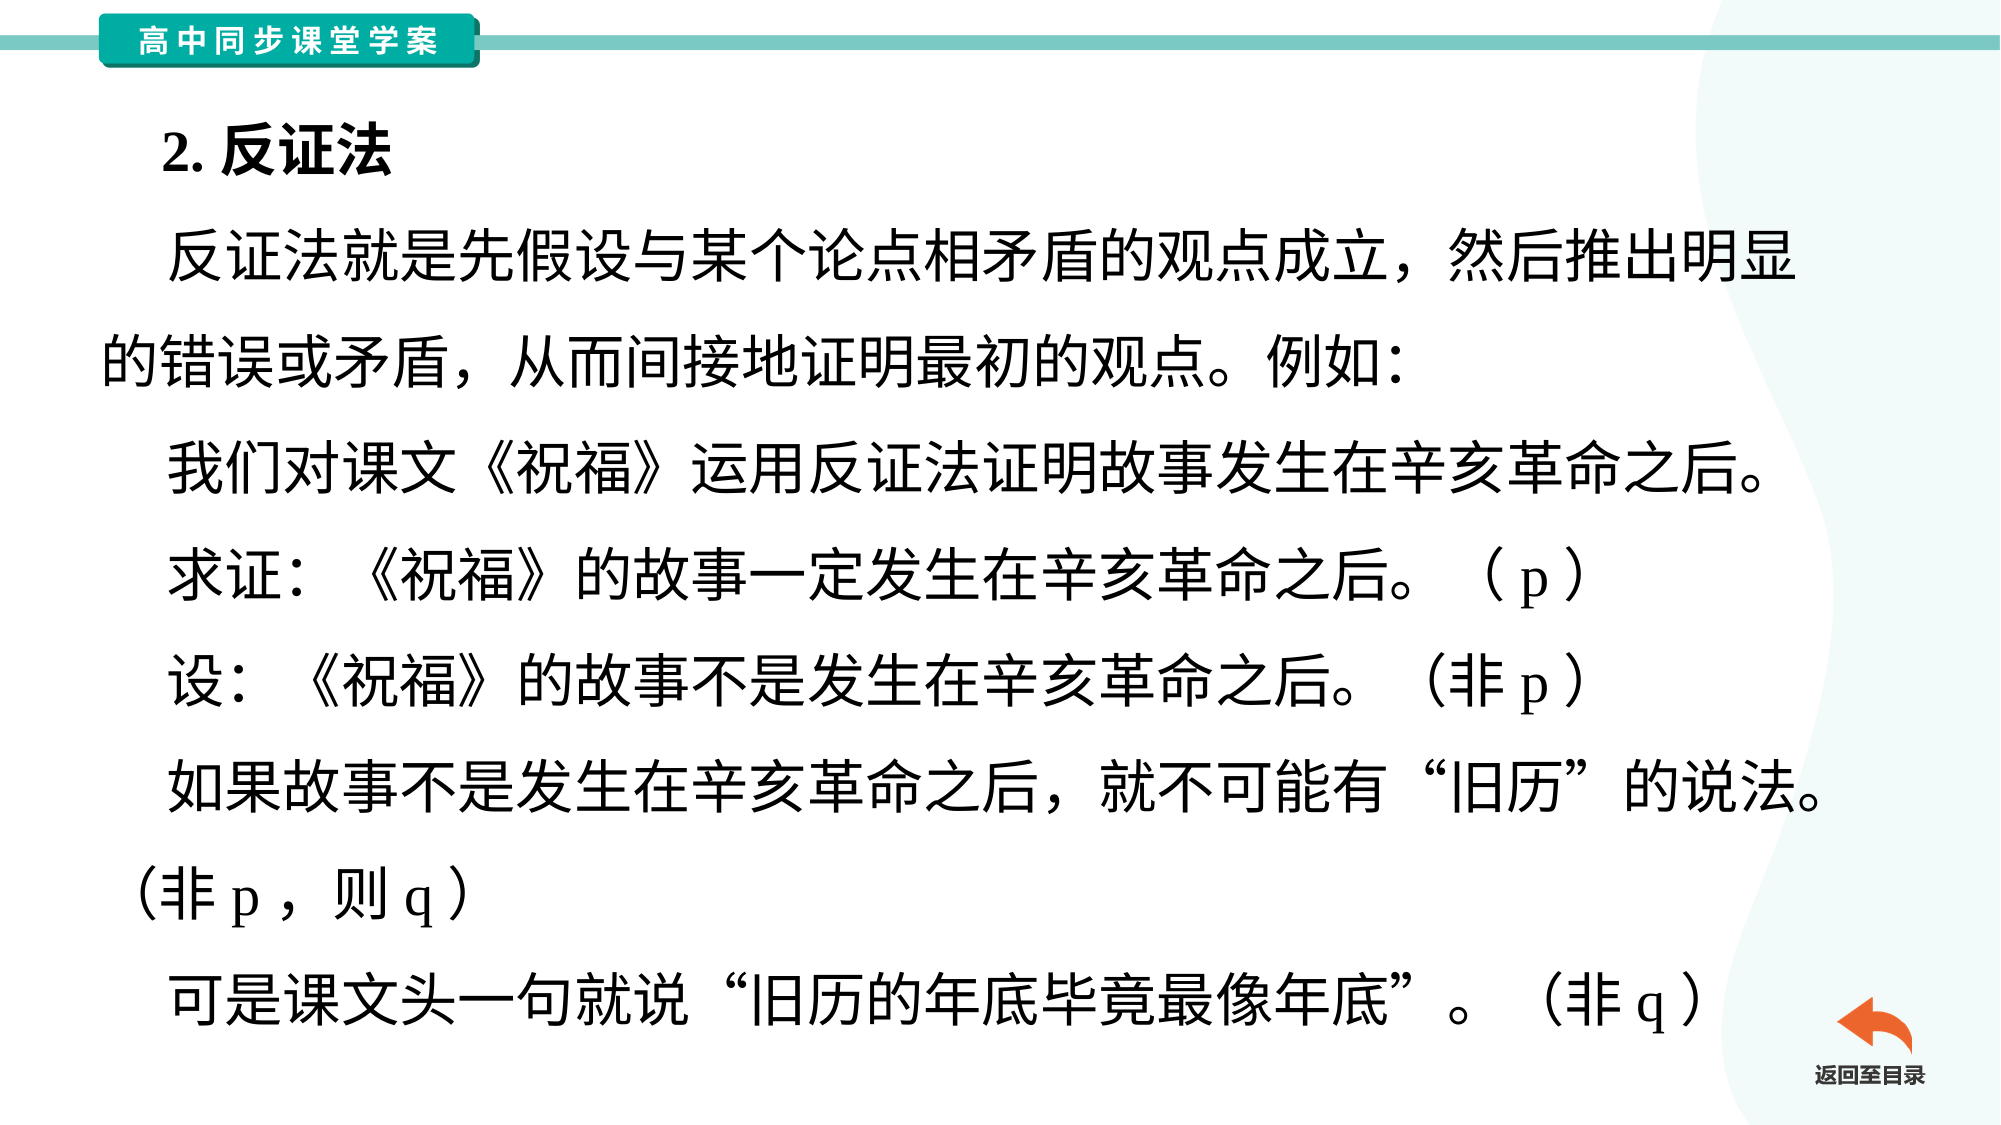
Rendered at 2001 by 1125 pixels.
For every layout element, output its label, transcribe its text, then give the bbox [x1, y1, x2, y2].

picture [0, 0, 2000, 1125]
text_box 2.反证法 反证法就是先假设与某个论点相矛盾的观点成立，然后推出明显 的错误或矛盾，从而间接地证明最初的观点。例如： 我们对课文《祝福》运用反证法证明故事发生在辛亥革命之后。 求证：《祝福》的故事一定发生在辛亥革命之后。（p） 设：《祝福》的故事不是发生在辛亥革命之后。（非p） 如果故事不是发生在辛亥革命之后，就不可能有“旧历”的说法。 （非p，则q） 可是课文头一句就说“旧历的年底毕竟最像年底”。（非q） [100, 76, 1899, 1033]
